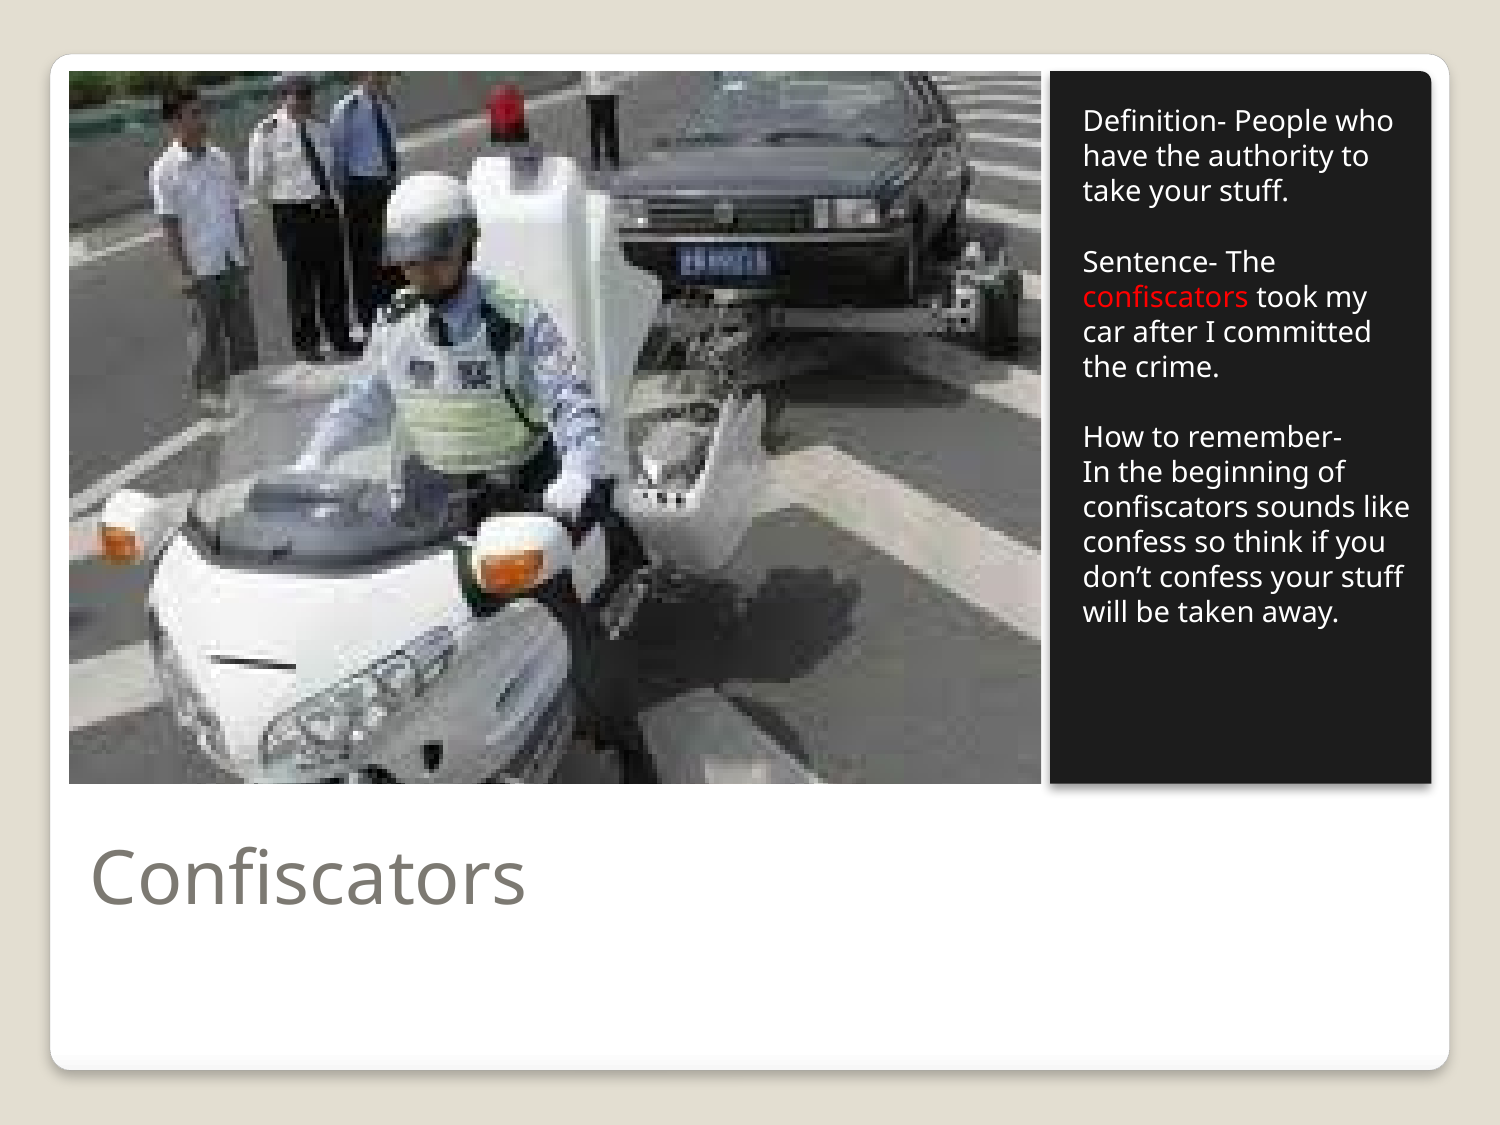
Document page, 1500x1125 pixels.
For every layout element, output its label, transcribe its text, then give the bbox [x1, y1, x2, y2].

picture [68, 71, 1042, 785]
title Confiscators [75, 822, 1425, 995]
list Definition- People who have the authority to take your stuff. Sentence- The confiscators took my car after I committed the crime. How to remember- In the beginning of confiscators sounds like confess so think if you don’t confess your stuff will be taken away. [1060, 87, 1428, 779]
